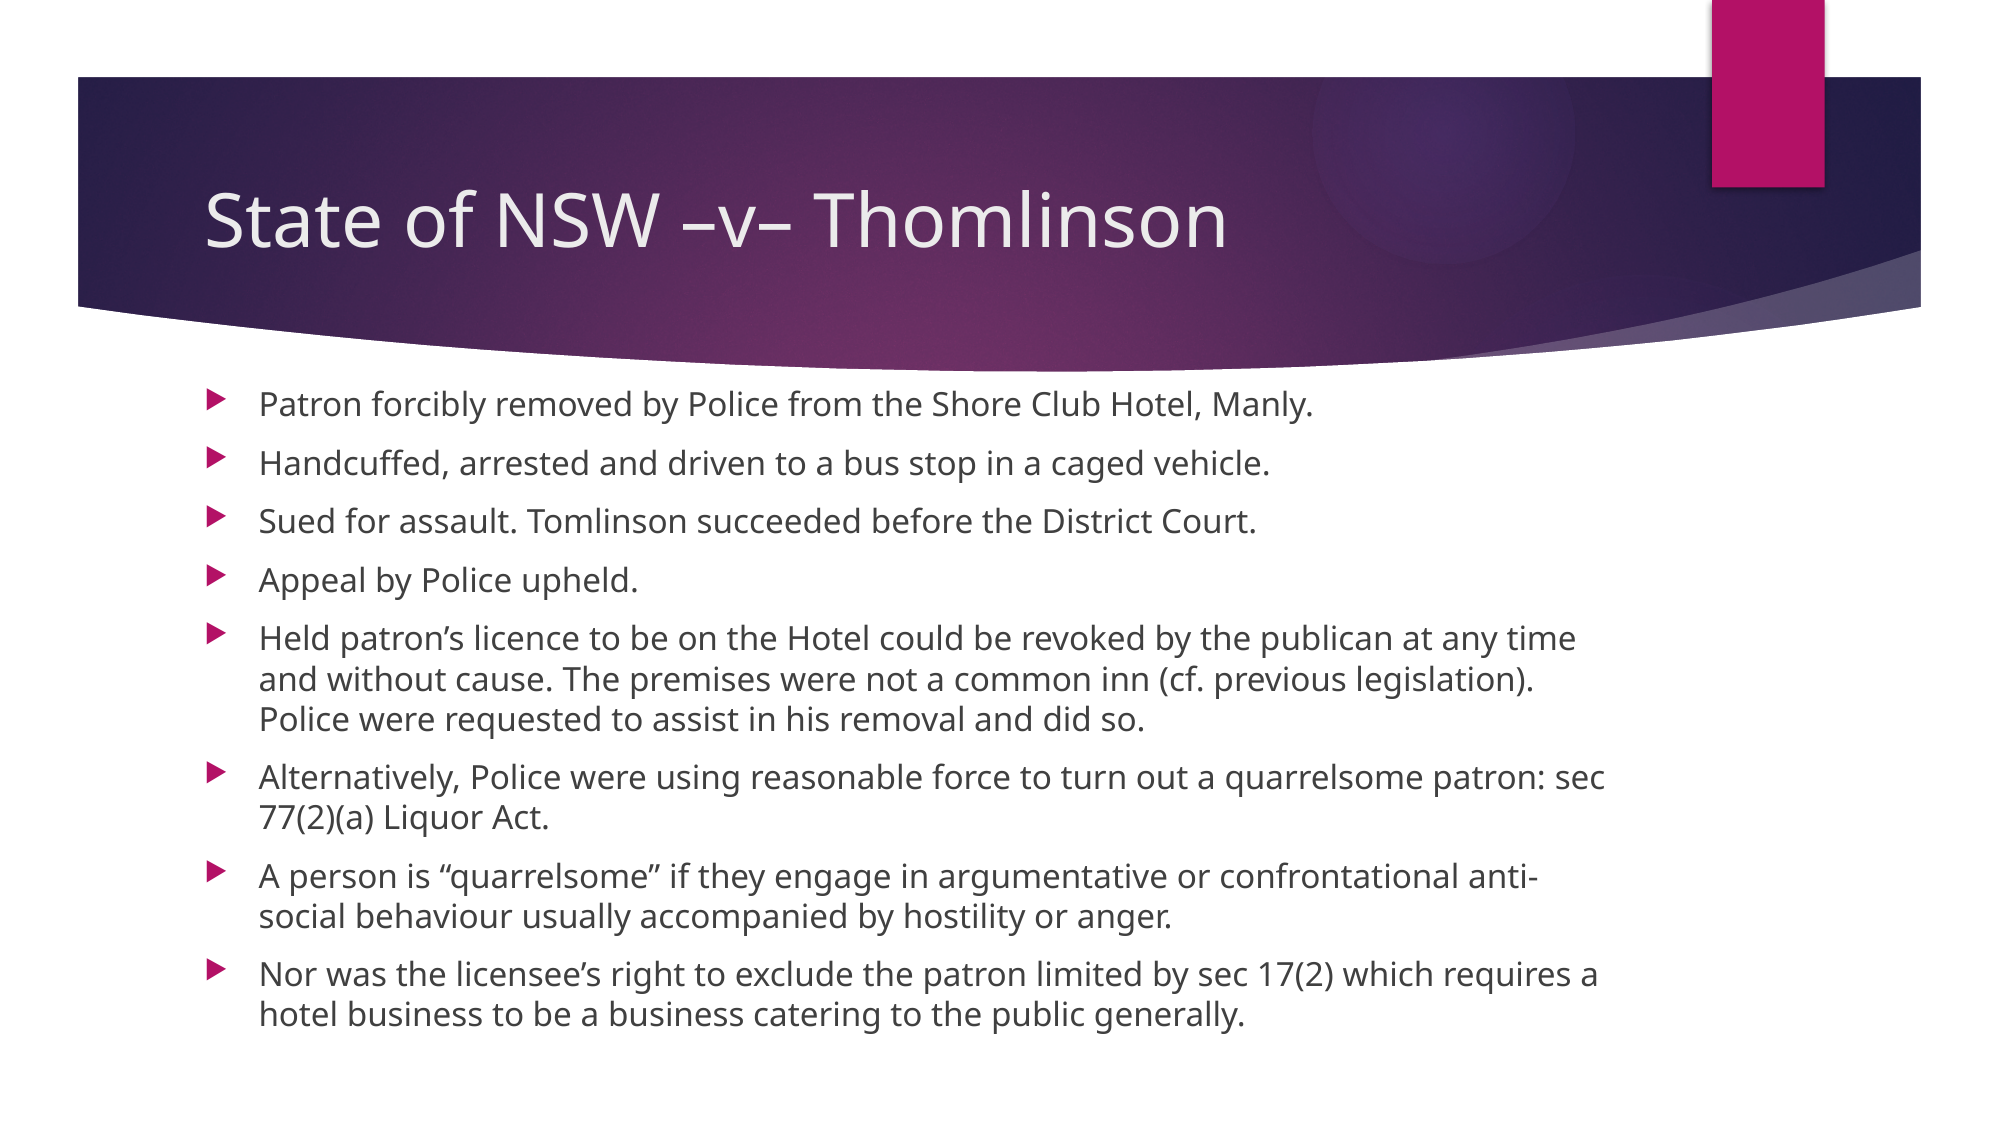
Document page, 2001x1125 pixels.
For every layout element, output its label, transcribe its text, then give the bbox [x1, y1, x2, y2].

list Patron forcibly removed by Police from the Shore Club Hotel, Manly. Handcuffed, arrested and driven to a bus stop in a caged vehicle. Sued for assault. Tomlinson succeeded before the District Court. Appeal by Police upheld. Held patron’s licence to be on the Hotel could be revoked by the publican at any time and without cause. The premises were not a common inn (cf. previous legislation). Police were requested to assist in his removal and did so. Alternatively, Police were using reasonable force to turn out a quarrelsome patron: sec 77(2)(a) Liquor Act. A person is “quarrelsome” if they engage in argumentative or confrontational anti-social behaviour usually accompanied by hostility or anger. Nor was the licensee’s right to exclude the patron limited by sec 17(2) which requires a hotel business to be a business catering to the public generally. [189, 375, 1638, 1044]
title State of NSW –v– Thomlinson [189, 159, 1627, 276]
